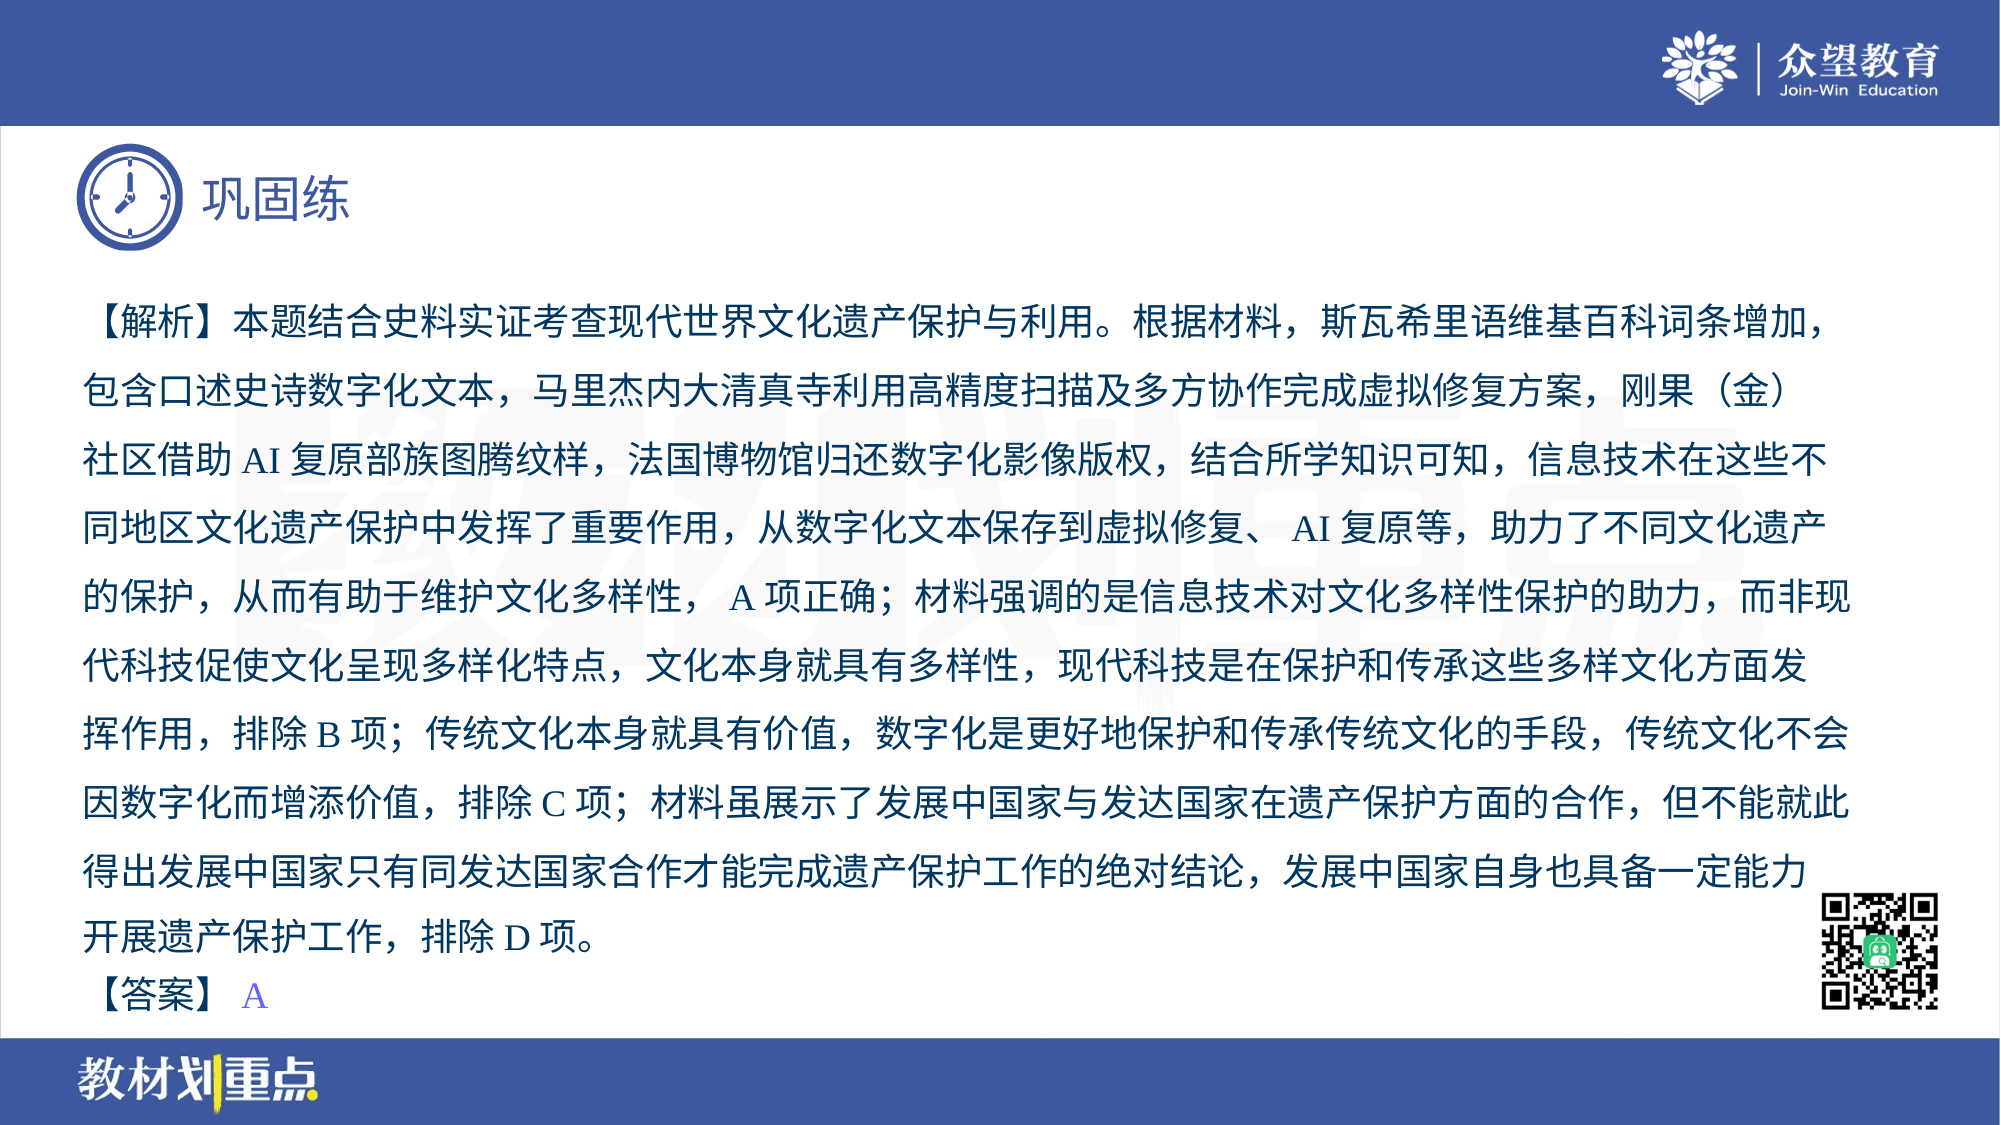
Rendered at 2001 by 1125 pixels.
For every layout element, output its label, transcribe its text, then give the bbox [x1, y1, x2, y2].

text_box 【答案】A [82, 949, 1817, 1009]
picture [0, 0, 2000, 1125]
text_box 【解析】本题结合史料实证考查现代世界文化遗产保护与利用。根据材料，斯瓦希里语维基百科词条增加， 包含口述史诗数字化文本，马里杰内大清真寺利用高精度扫描及多方协作完成虚拟修复方案，刚果（金） 社区借助AI复原部族图腾纹样，法国博物馆归还数字化影像版权，结合所学知识可知，信息技术在这些不 同地区文化遗产保护中发挥了重要作用，从数字化文本保存到虚拟修复、AI复原等，助力了不同文化遗产 的保护，从而有助于维护文化多样性，A项正确；材料强调的是信息技术对文化多样性保护的助力，而非现 代科技促使文化呈现多样化特点，文化本身就具有多样性，现代科技是在保护和传承这些多样文化方面发 挥作用，排除B项；传统文化本身就具有价值，数字化是更好地保护和传承传统文化的手段，传统文化不会 因数字化而增添价值，排除C项；材料虽展示了发展中国家与发达国家在遗产保护方面的合作，但不能就此 得出发展中国家只有同发达国家合作才能完成遗产保护工作的绝对结论，发展中国家自身也具备一定能力 开展遗产保护工作，排除D项。 [82, 274, 1817, 949]
